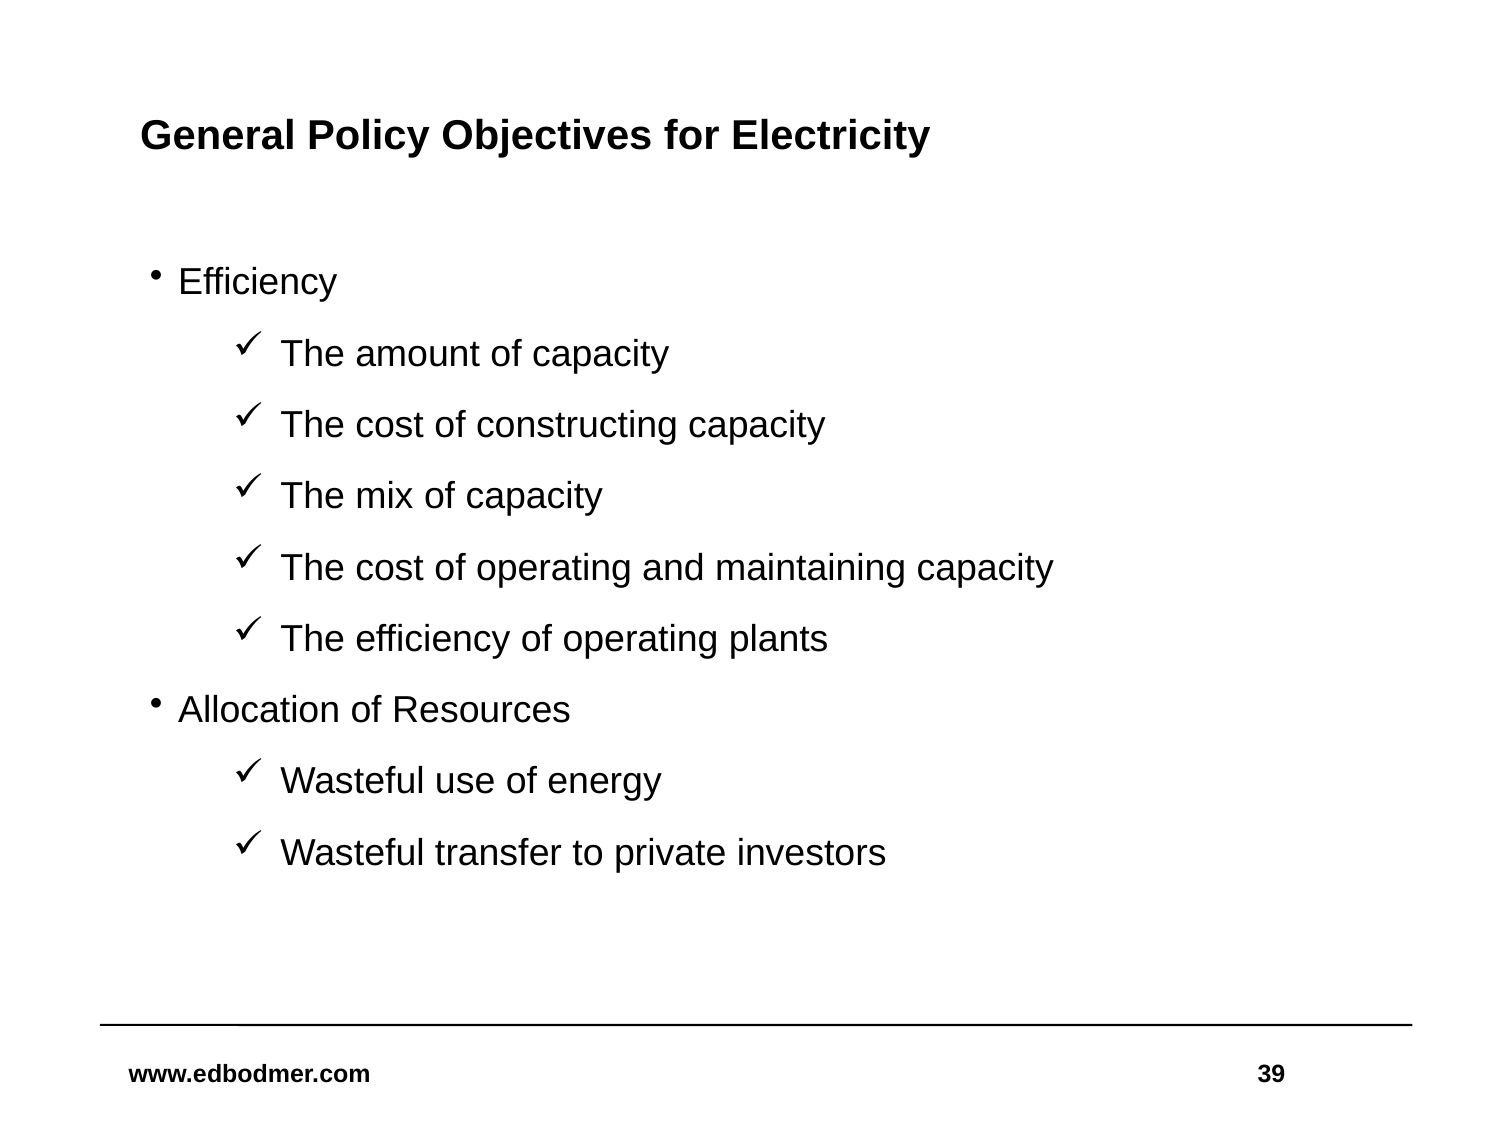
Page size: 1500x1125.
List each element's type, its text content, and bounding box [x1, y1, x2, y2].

list Efficiency The amount of capacity The cost of constructing capacity The mix of capacity The cost of operating and maintaining capacity The efficiency of operating plants Allocation of Resources Wasteful use of energy Wasteful transfer to private investors [125, 249, 1375, 1000]
title General Policy Objectives for Electricity [125, 99, 1288, 225]
